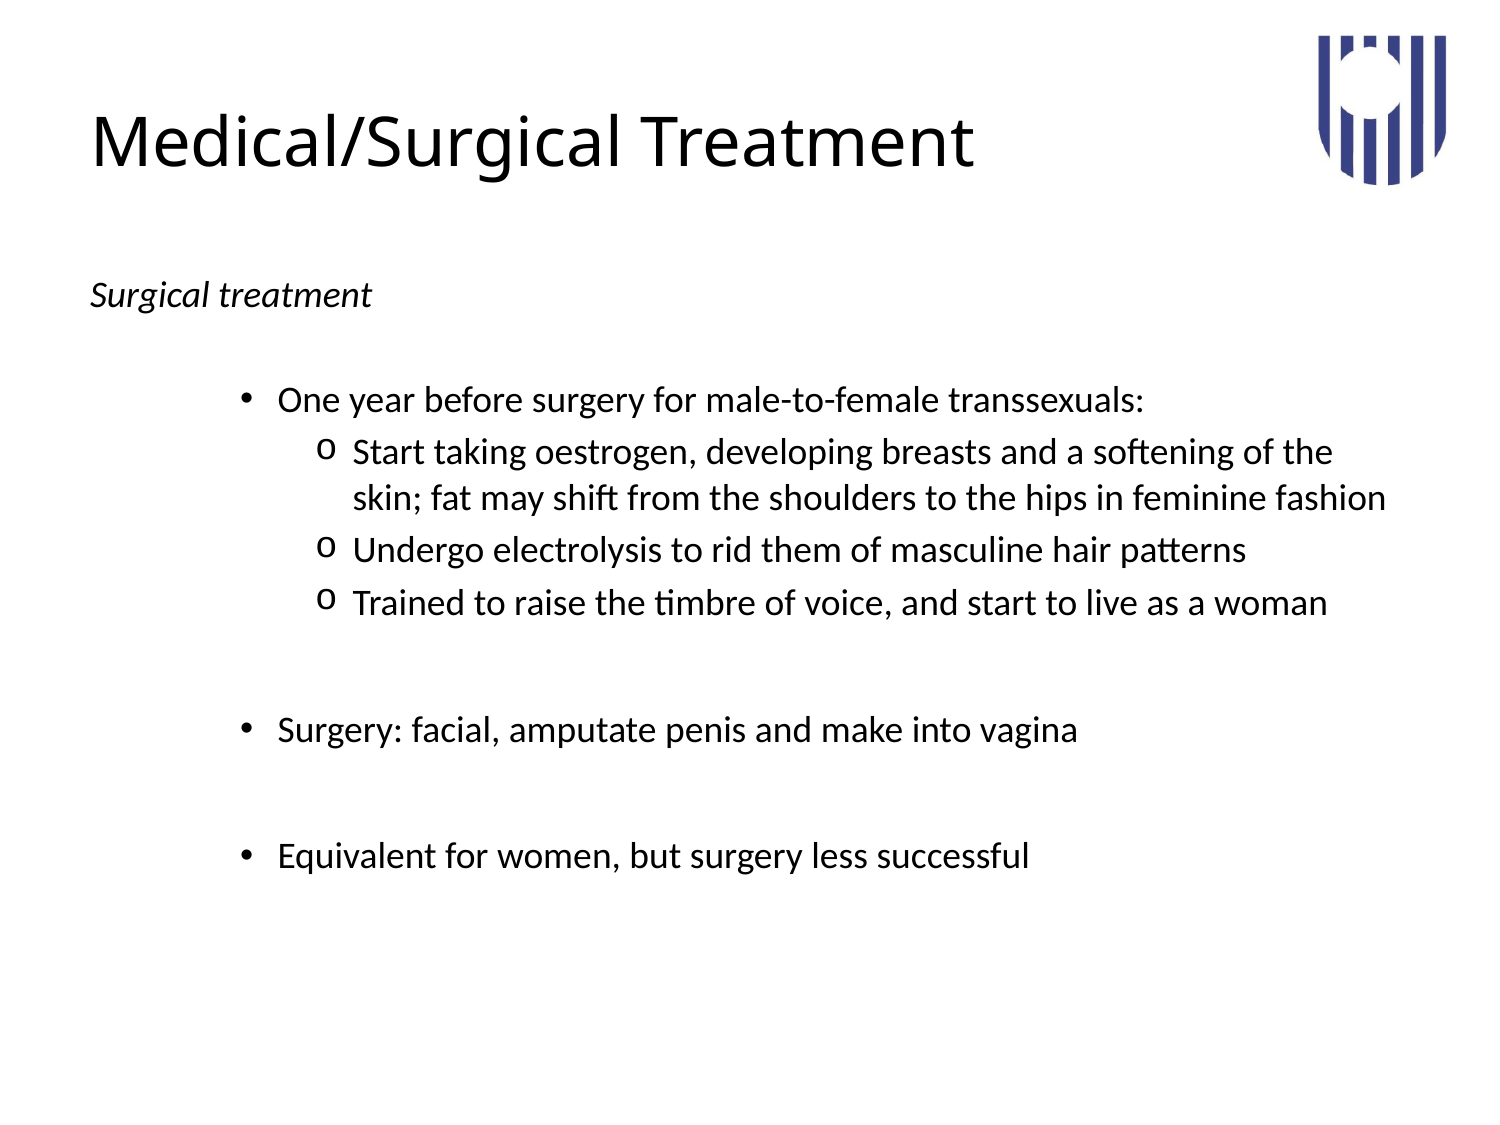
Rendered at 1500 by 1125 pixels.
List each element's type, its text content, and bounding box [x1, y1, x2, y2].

title Medical/Surgical Treatment [75, 45, 1425, 233]
picture [1266, 0, 1500, 233]
list Surgical treatment One year before surgery for male-to-female transsexuals: Start taking oestrogen, developing breasts and a softening of the skin; fat may shift from the shoulders to the hips in feminine fashion Undergo electrolysis to rid them of masculine hair patterns Trained to raise the timbre of voice, and start to live as a woman Surgery: facial, amputate penis and make into vagina Equivalent for women, but surgery less successful [75, 262, 1425, 1005]
